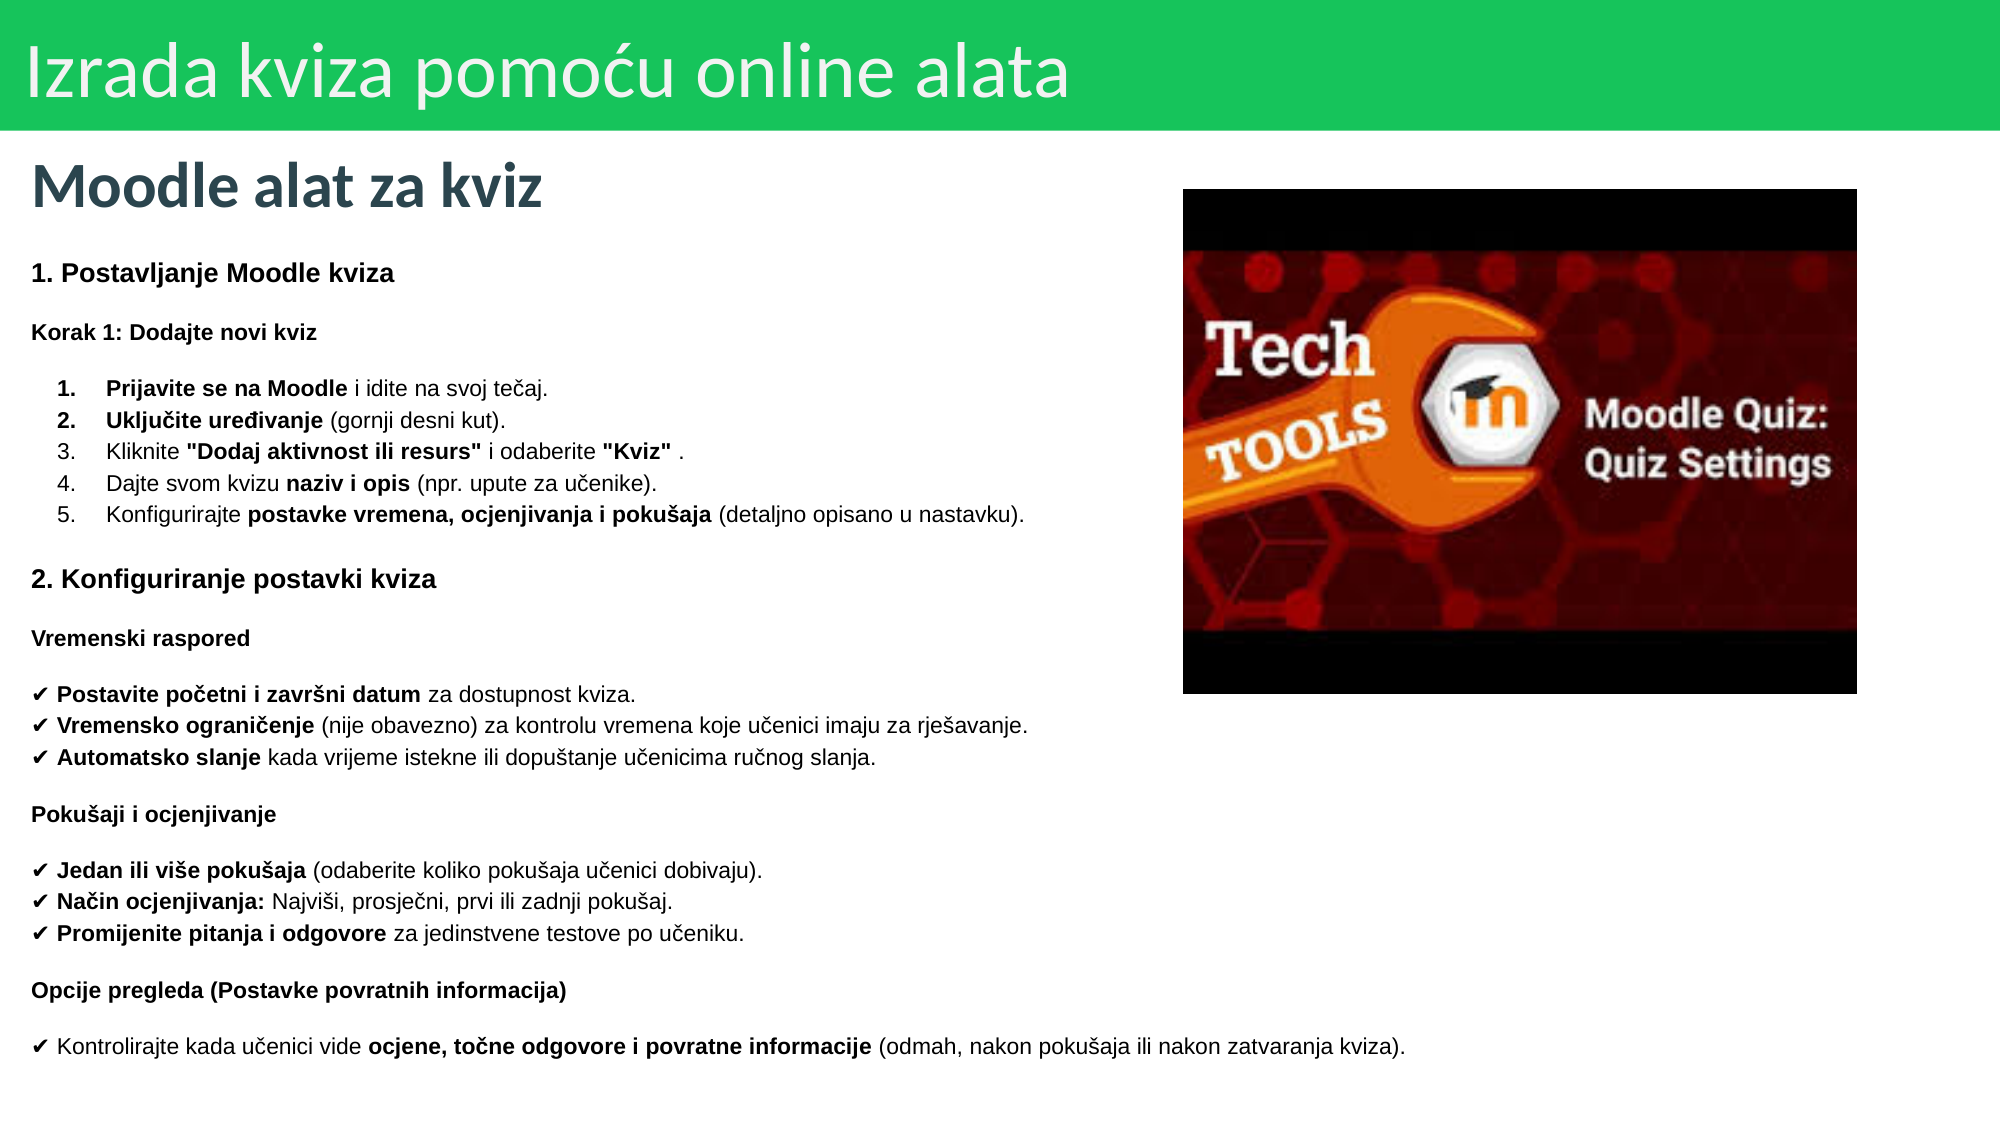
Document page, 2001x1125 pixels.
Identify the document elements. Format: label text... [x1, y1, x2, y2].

list Moodle alat za kviz 1. Postavljanje Moodle kviza Korak 1: Dodajte novi kviz Prijavite se na Moodle i idite na svoj tečaj. Uključite uređivanje (gornji desni kut). Kliknite "Dodaj aktivnost ili resurs" i odaberite "Kviz" . Dajte svom kvizu naziv i opis (npr. upute za učenike). Konfigurirajte postavke vremena, ocjenjivanja i pokušaja (detaljno opisano u nastavku). 2. Konfiguriranje postavki kviza Vremenski raspored ✔ Postavite početni i završni datum za dostupnost kviza. ✔ Vremensko ograničenje (nije obavezno) za kontrolu vremena koje učenici imaju za rješavanje. ✔ Automatsko slanje kada vrijeme istekne ili dopuštanje učenicima ručnog slanja. Pokušaji i ocjenjivanje ✔ Jedan ili više pokušaja (odaberite koliko pokušaja učenici dobivaju). ✔ Način ocjenjivanja: Najviši, prosječni, prvi ili zadnji pokušaj. ✔ Promijenite pitanja i odgovore za jedinstvene testove po učeniku. Opcije pregleda (Postavke povratnih informacija) ✔ Kontrolirajte kada učenici vide ocjene, točne odgovore i povratne informacije (odmah, nakon pokušaja ili nakon zatvaranja kviza). [16, 144, 1976, 1108]
picture [1183, 189, 1857, 695]
title Izrada kviza pomoću online alata [16, 13, 1976, 131]
